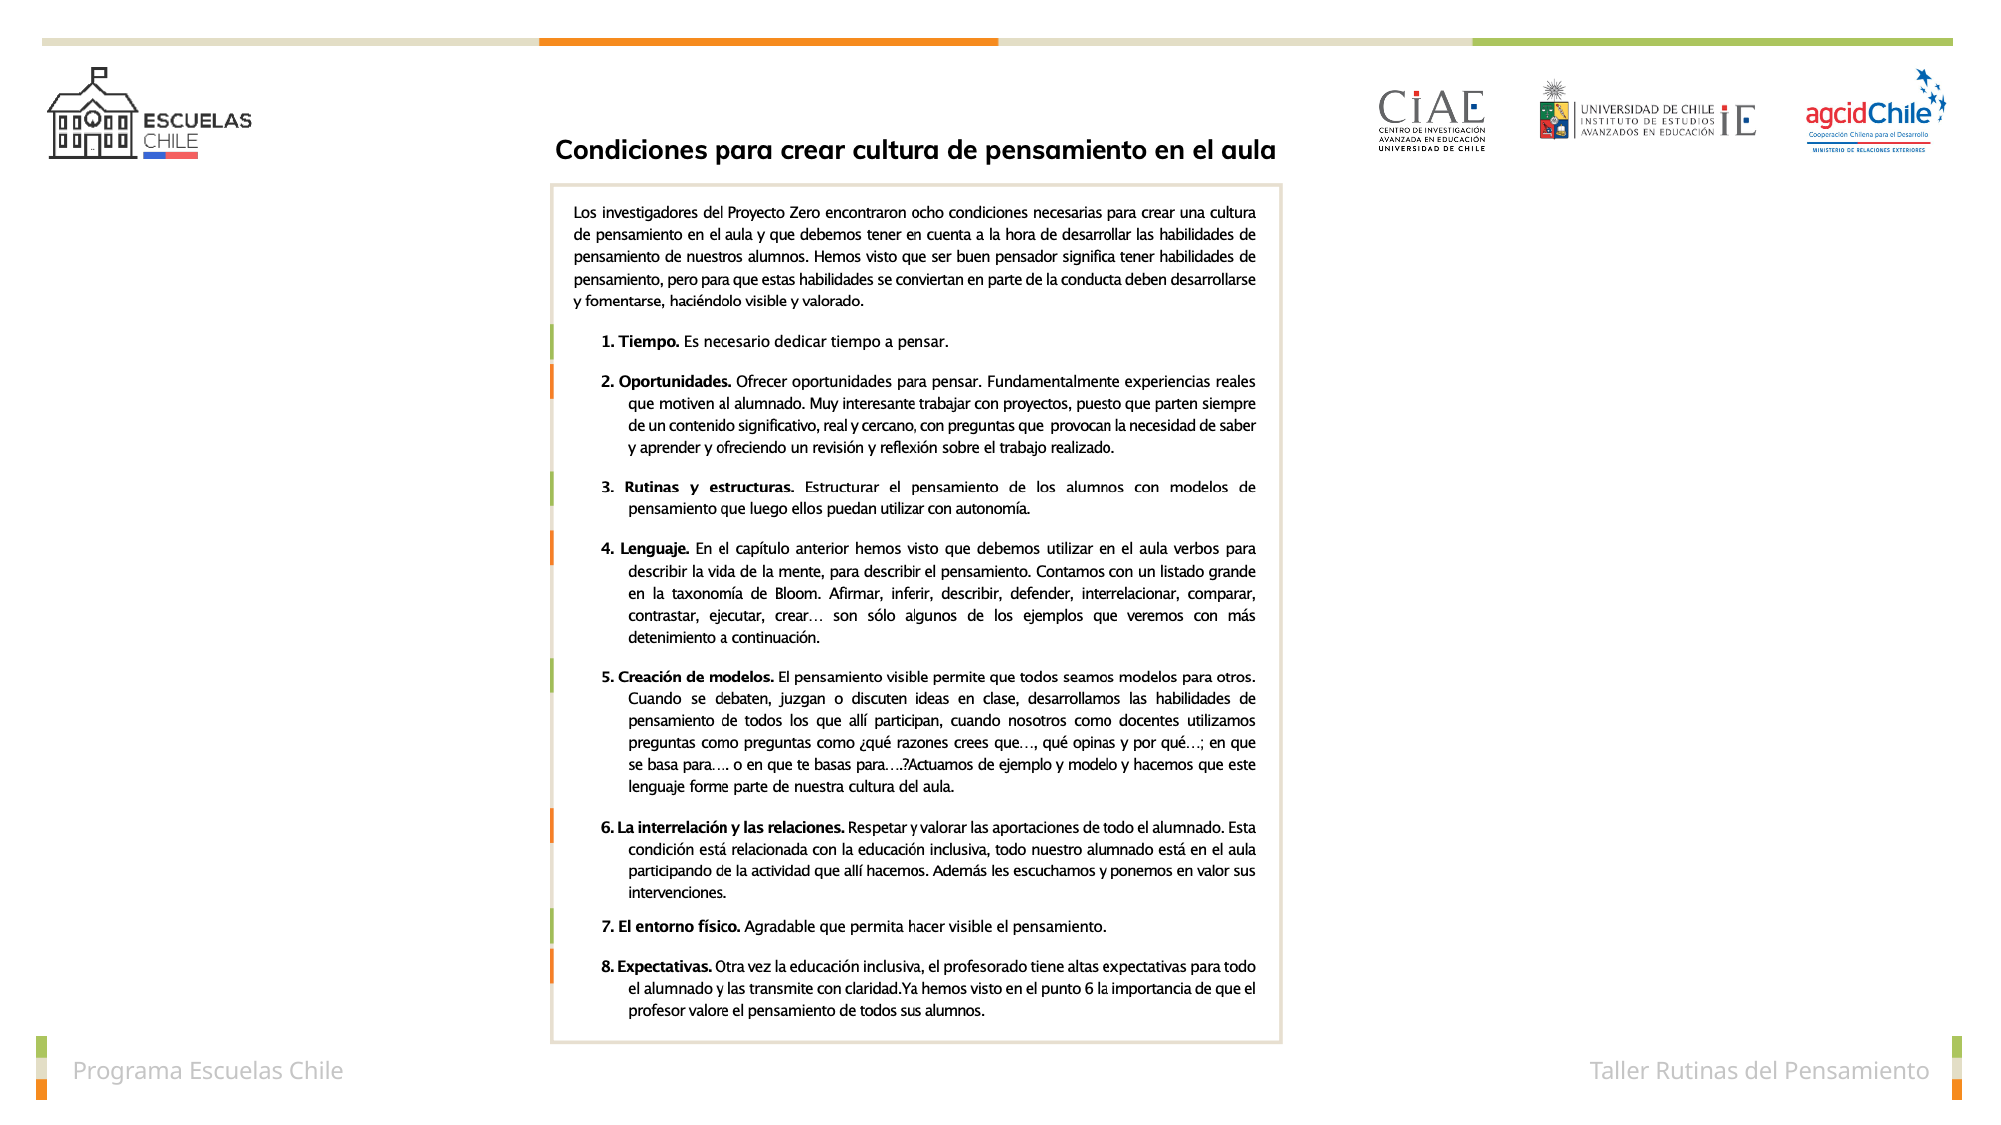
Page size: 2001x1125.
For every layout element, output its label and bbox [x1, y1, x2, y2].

picture [46, 67, 253, 159]
picture [42, 38, 1953, 46]
picture [36, 1036, 47, 1100]
picture [530, 114, 1299, 1056]
picture [1369, 65, 1950, 161]
picture [1952, 1036, 1962, 1100]
